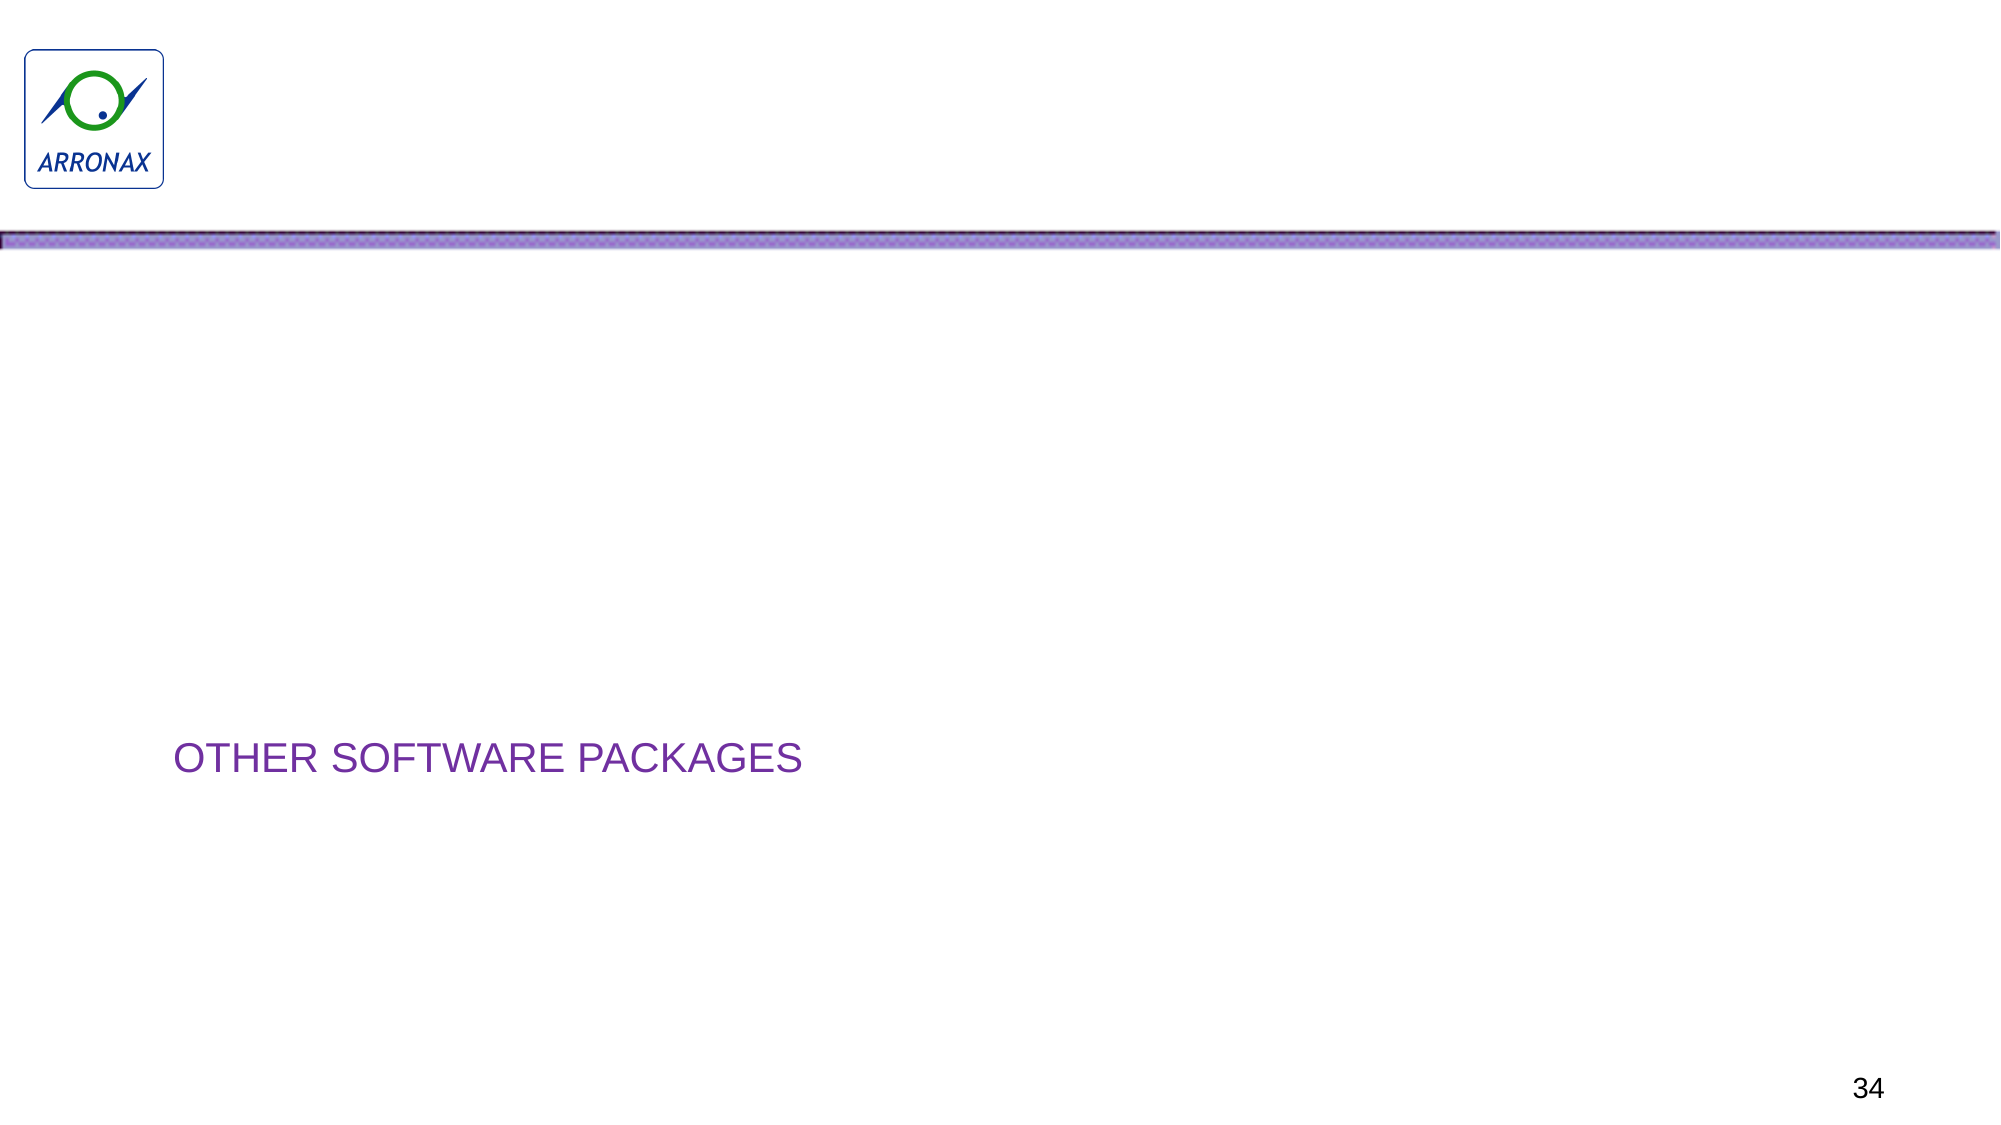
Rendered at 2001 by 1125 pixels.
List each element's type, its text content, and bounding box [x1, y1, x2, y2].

title Other software packages [158, 722, 1859, 947]
picture [24, 49, 164, 189]
slide_number 34 [1433, 1061, 1901, 1113]
picture [0, 225, 2000, 263]
